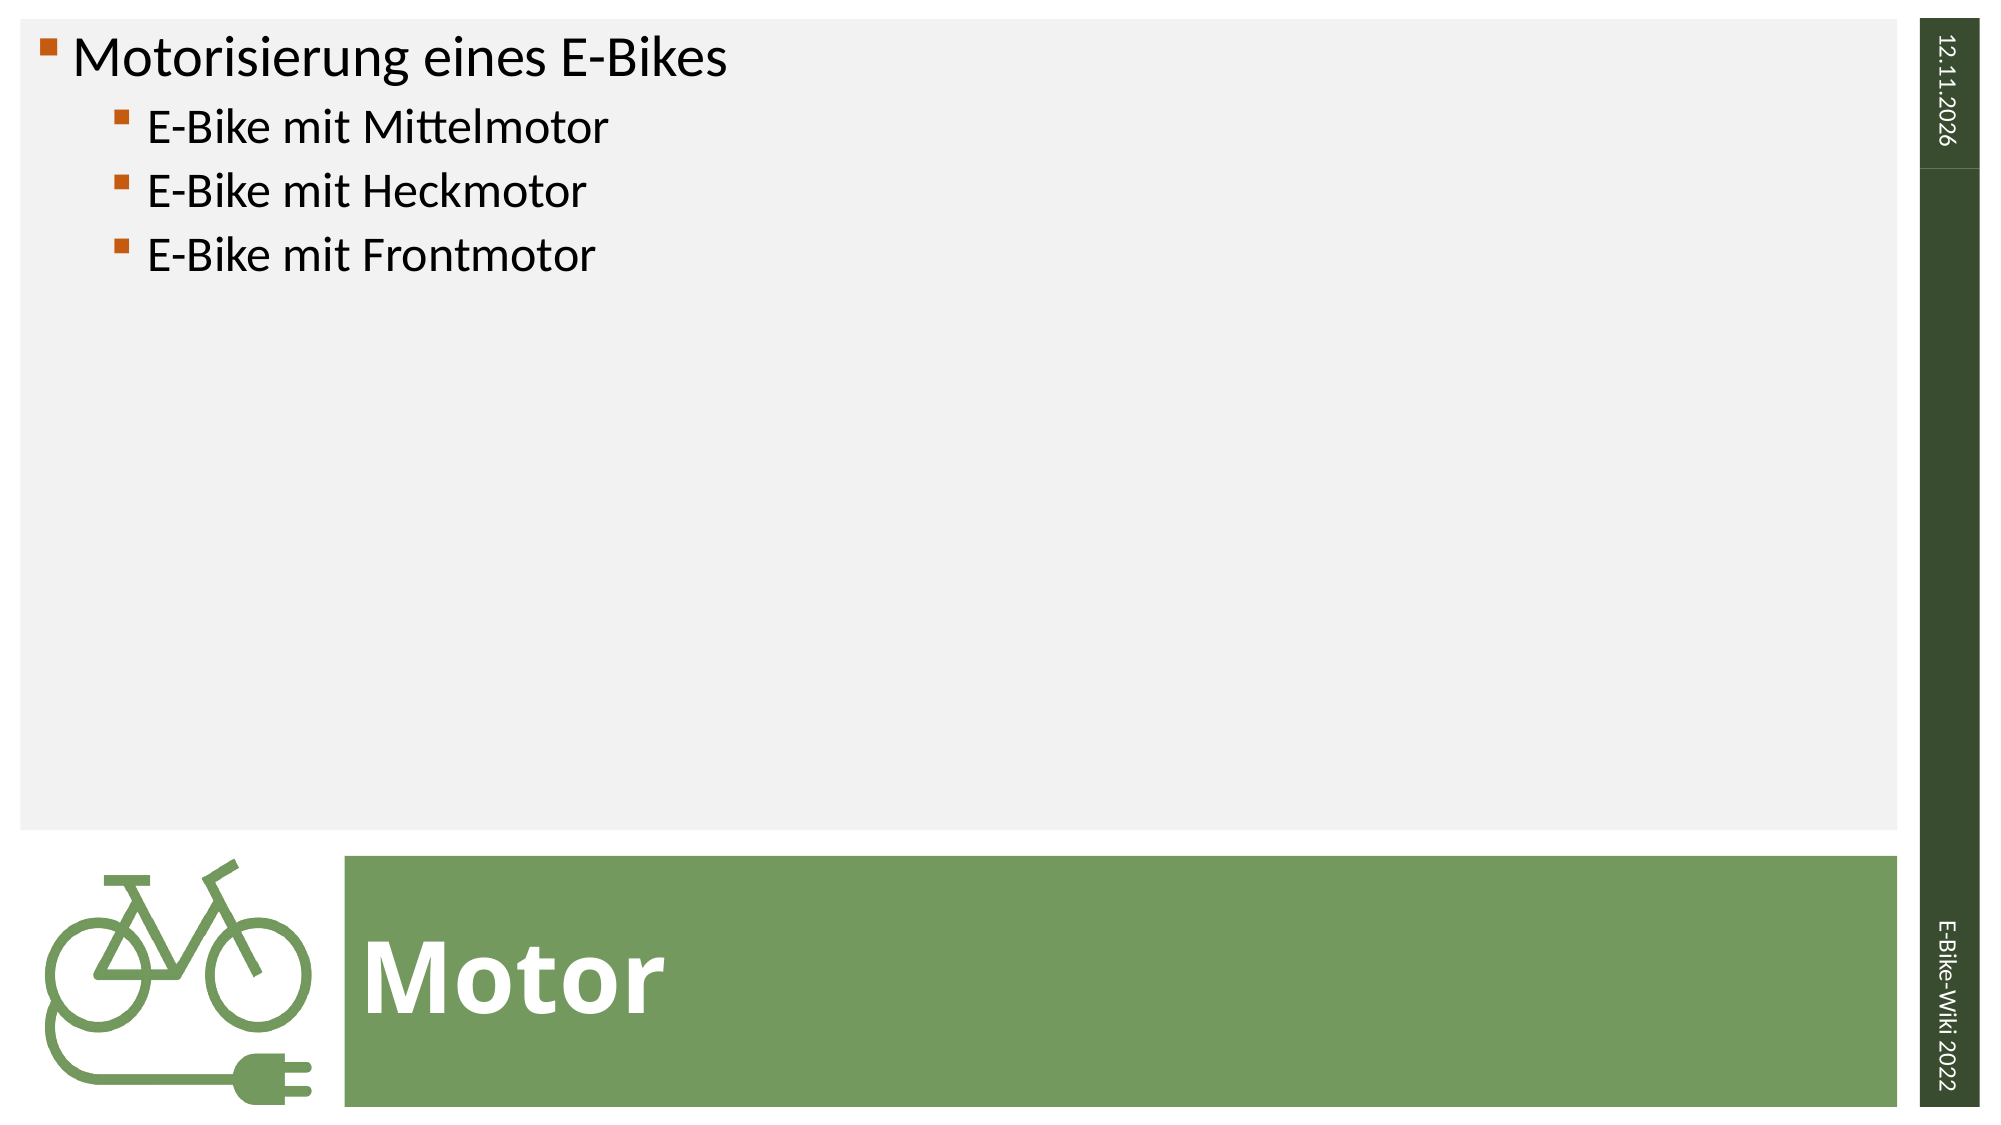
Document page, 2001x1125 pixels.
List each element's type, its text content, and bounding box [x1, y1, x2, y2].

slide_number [1919, 18, 1980, 168]
title Motor [344, 855, 1898, 1107]
footer E-Bike-Wiki 2022 [1919, 168, 1980, 1107]
picture [22, 831, 334, 1125]
list Motorisierung eines E-Bikes E-Bike mit Mittelmotor E-Bike mit Heckmotor E-Bike mit Frontmotor [20, 19, 1898, 831]
